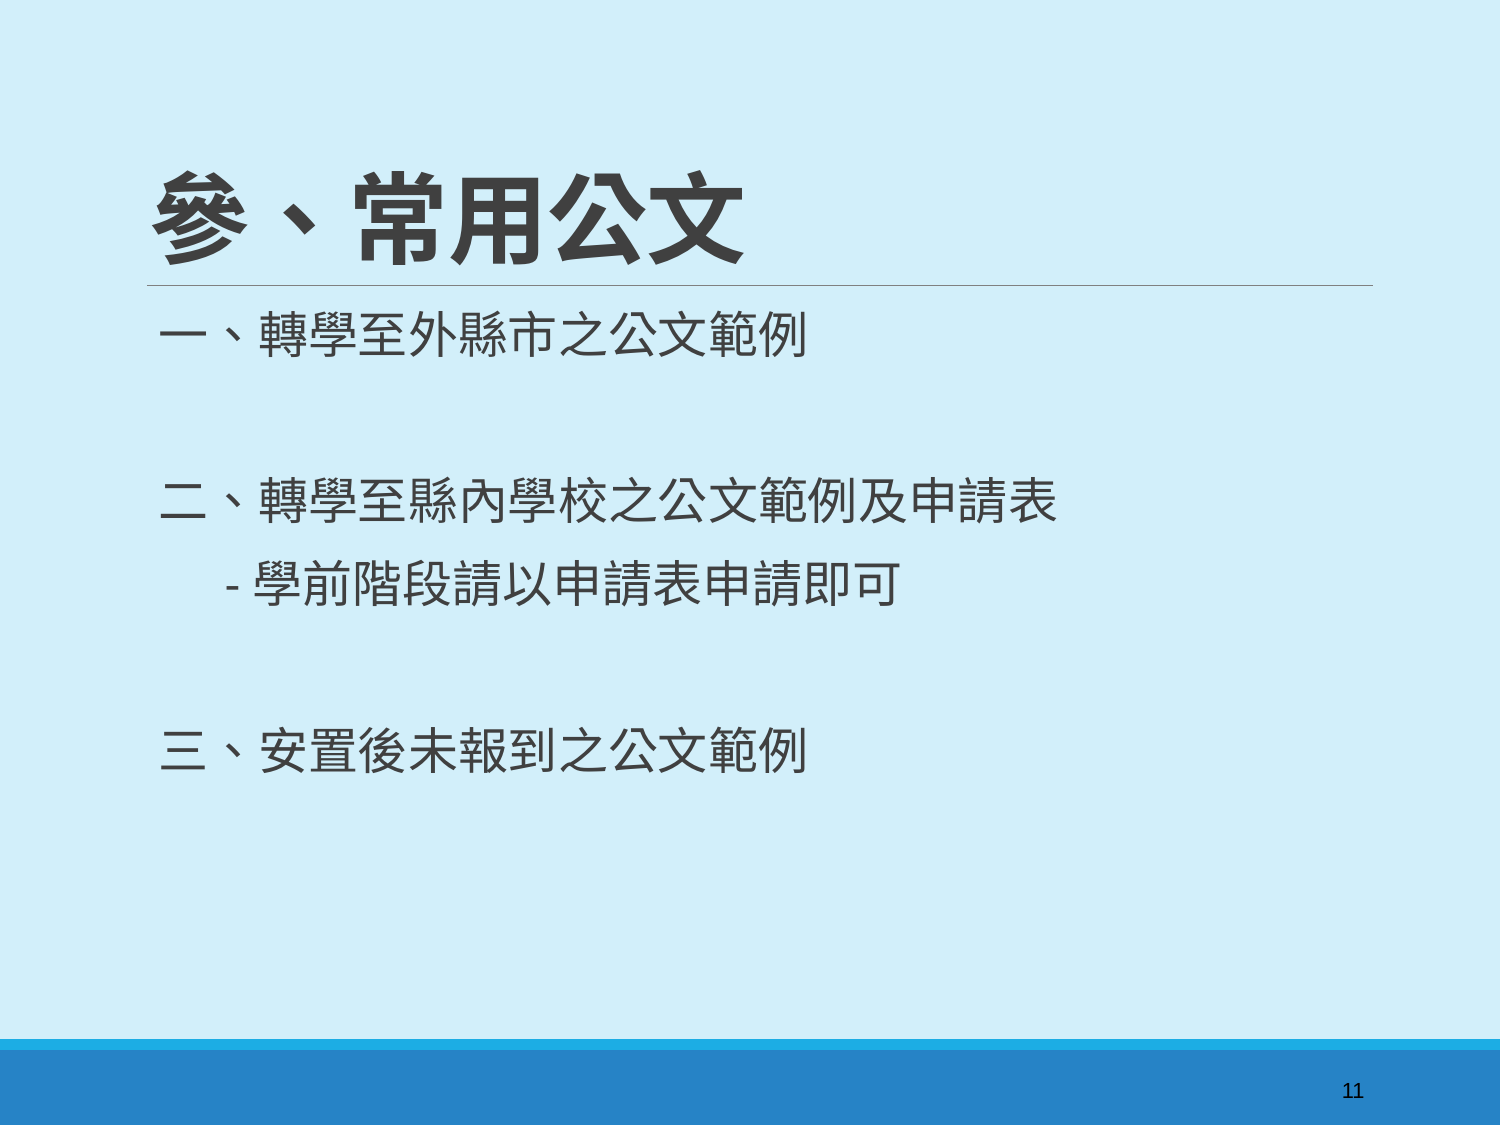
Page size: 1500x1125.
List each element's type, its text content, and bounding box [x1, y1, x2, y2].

list 一、轉學至外縣市之公文範例 二、轉學至縣內學校之公文範例及申請表 -學前階段請以申請表申請即可 三、安置後未報到之公文範例 [134, 302, 1373, 963]
slide_number 11 [1217, 1059, 1380, 1120]
title 參、常用公文 [134, 47, 1373, 285]
